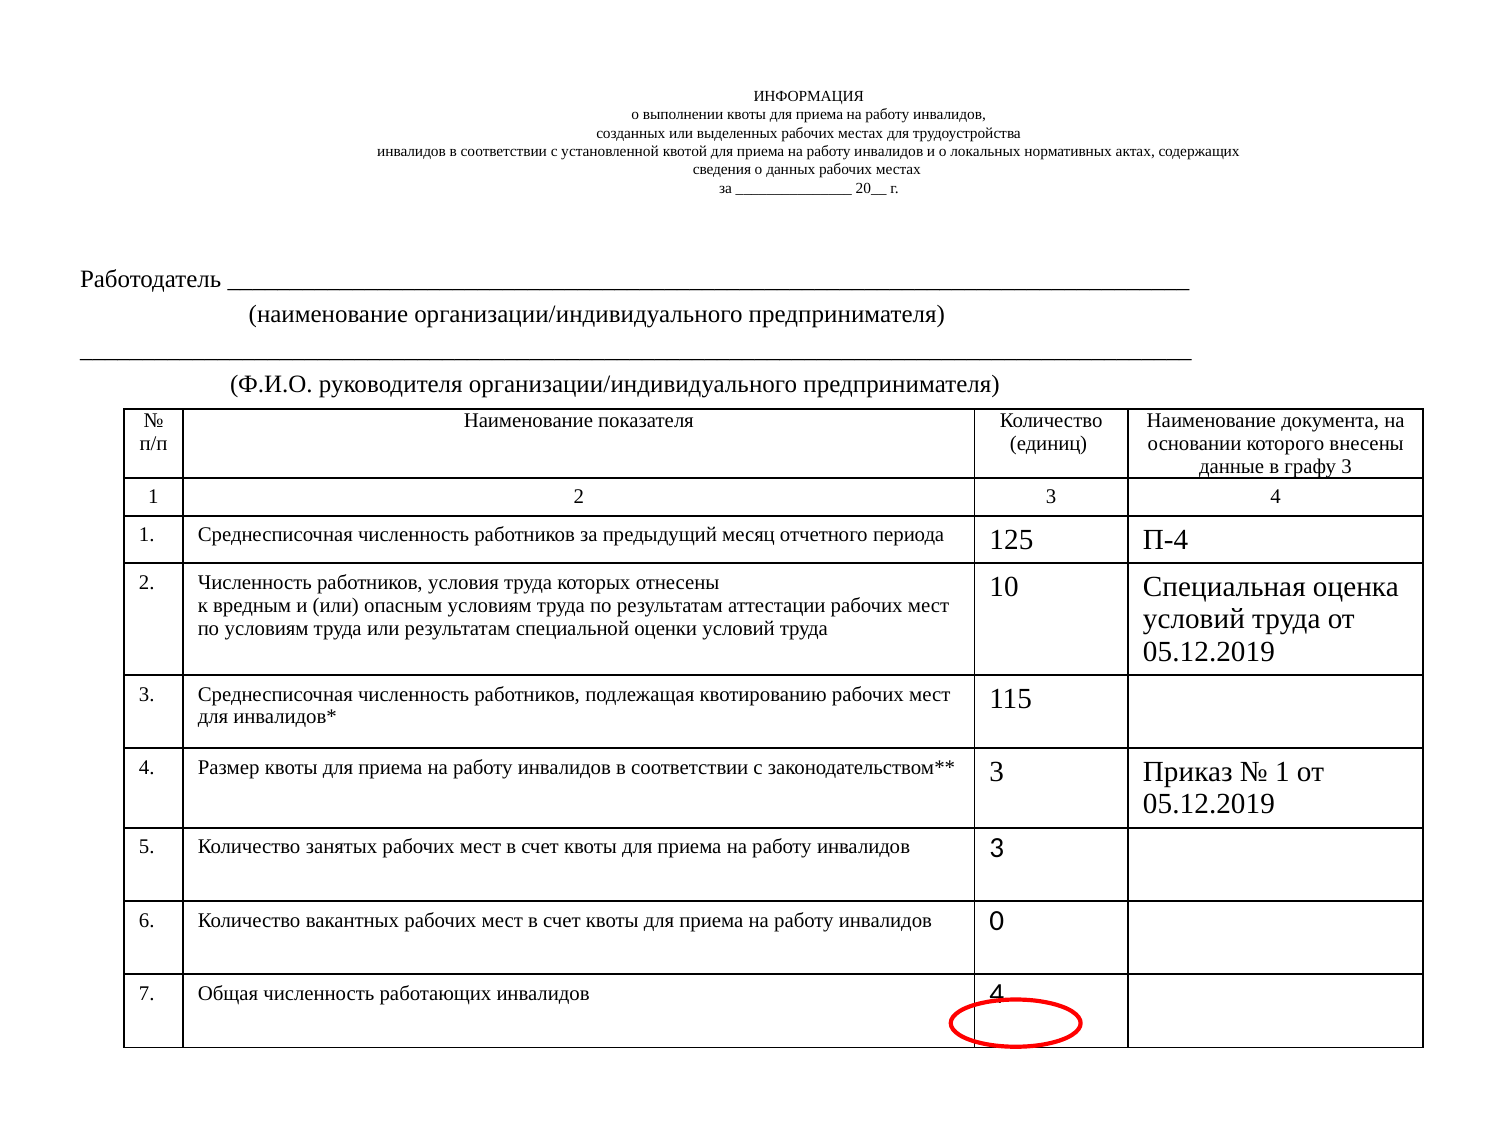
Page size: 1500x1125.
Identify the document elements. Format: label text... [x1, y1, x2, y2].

table_cell 125 [975, 517, 1127, 562]
table_cell 3. [125, 676, 182, 747]
table_cell 4 [1129, 479, 1422, 515]
table_cell 4 [975, 975, 1127, 1047]
table_cell 2. [125, 564, 182, 674]
table_cell 1. [125, 517, 182, 562]
table_cell [1129, 975, 1422, 1047]
table_cell 0 [975, 902, 1127, 973]
text_box [948, 997, 1083, 1049]
table_cell 3 [975, 829, 1127, 900]
table_cell 7. [125, 975, 182, 1047]
table_cell [1129, 902, 1422, 973]
table_cell 115 [975, 676, 1127, 747]
table_cell 10 [975, 564, 1127, 674]
table_cell Специальная оценка условий труда от 05.12.2019 [1129, 564, 1422, 674]
table_cell 6. [125, 902, 182, 973]
table_cell [1129, 829, 1422, 900]
table_cell Количество вакантных рабочих мест в счет квоты для приема на работу инвалидов [184, 902, 974, 973]
table_cell Среднесписочная численность работников за предыдущий месяц отчетного периода [184, 517, 974, 562]
table_header Количество (единиц) [975, 410, 1127, 477]
table_cell Среднесписочная численность работников, подлежащая квотированию рабочих мест для инвалидов* [184, 676, 974, 747]
title ИНФОРМАЦИЯ о выполнении квоты для приема на работу инвалидов, созданных или выделенных рабочих местах для трудоустройства инвалидов в соответствии с установленной квотой для приема на работу инвалидов и о локальных нормативных актах, содержащих сведения о данных рабочих местах за _______________ 20__ г. [230, 30, 1388, 255]
table_cell Количество занятых рабочих мест в счет квоты для приема на работу инвалидов [184, 829, 974, 900]
table_cell Численность работников, условия труда которых отнесены к вредным и (или) опасным условиям труда по результатам аттестации рабочих мест по условиям труда или результатам специальной оценки условий труда [184, 564, 974, 674]
subtitle Работодатель _____________________________________________________________________________ (наименование организации/индивидуального предпринимателя) _________________________________________________________________________________________ (Ф.И.О. руководителя организации/индивидуального предпринимателя) [64, 255, 1459, 1071]
table_cell П-4 [1129, 517, 1422, 562]
table_cell Приказ № 1 от 05.12.2019 [1129, 749, 1422, 827]
table_cell 5. [125, 829, 182, 900]
table_header № п/п [125, 410, 182, 477]
table_cell 4. [125, 749, 182, 827]
table_header Наименование показателя [184, 410, 974, 477]
table_cell [1129, 676, 1422, 747]
table_cell 2 [184, 479, 974, 515]
table_cell Общая численность работающих инвалидов [184, 975, 974, 1047]
table_header Наименование документа, на основании которого внесены данные в графу 3 [1129, 410, 1422, 477]
table_cell 1 [125, 479, 182, 515]
table_cell 3 [975, 479, 1127, 515]
table_cell 3 [975, 749, 1127, 827]
table_cell Размер квоты для приема на работу инвалидов в соответствии с законодательством** [184, 749, 974, 827]
